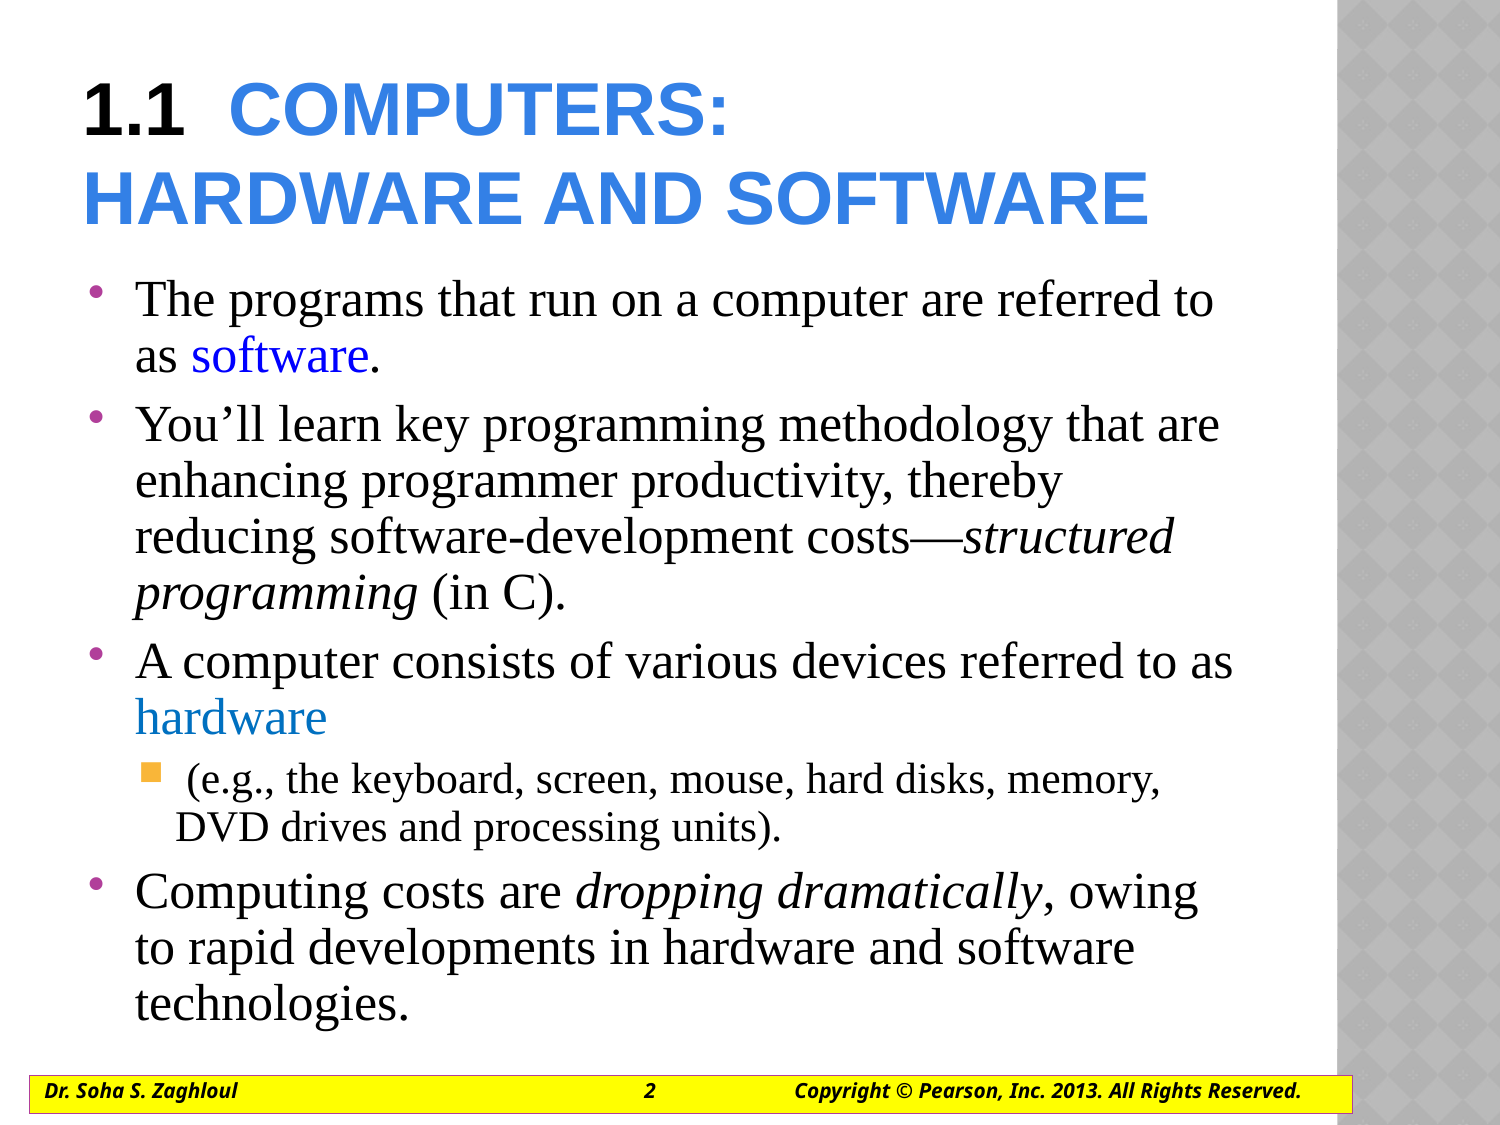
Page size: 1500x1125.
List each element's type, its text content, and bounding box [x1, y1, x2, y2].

list The programs that run on a computer are referred to as software. You’ll learn key programming methodology that are enhancing programmer productivity, thereby reducing software-development costs—structured programming (in C). A computer consists of various devices referred to as hardware (e.g., the keyboard, screen, mouse, hard disks, memory, DVD drives and processing units). Computing costs are dropping dramatically, owing to rapid developments in hardware and software technologies. [75, 264, 1263, 1059]
title 1.1 Computers: Hardware and Software [75, 52, 1263, 240]
footer Dr. Soha S. Zaghloul 2 Copyright © Pearson, Inc. 2013. All Rights Reserved. [29, 1075, 1353, 1114]
